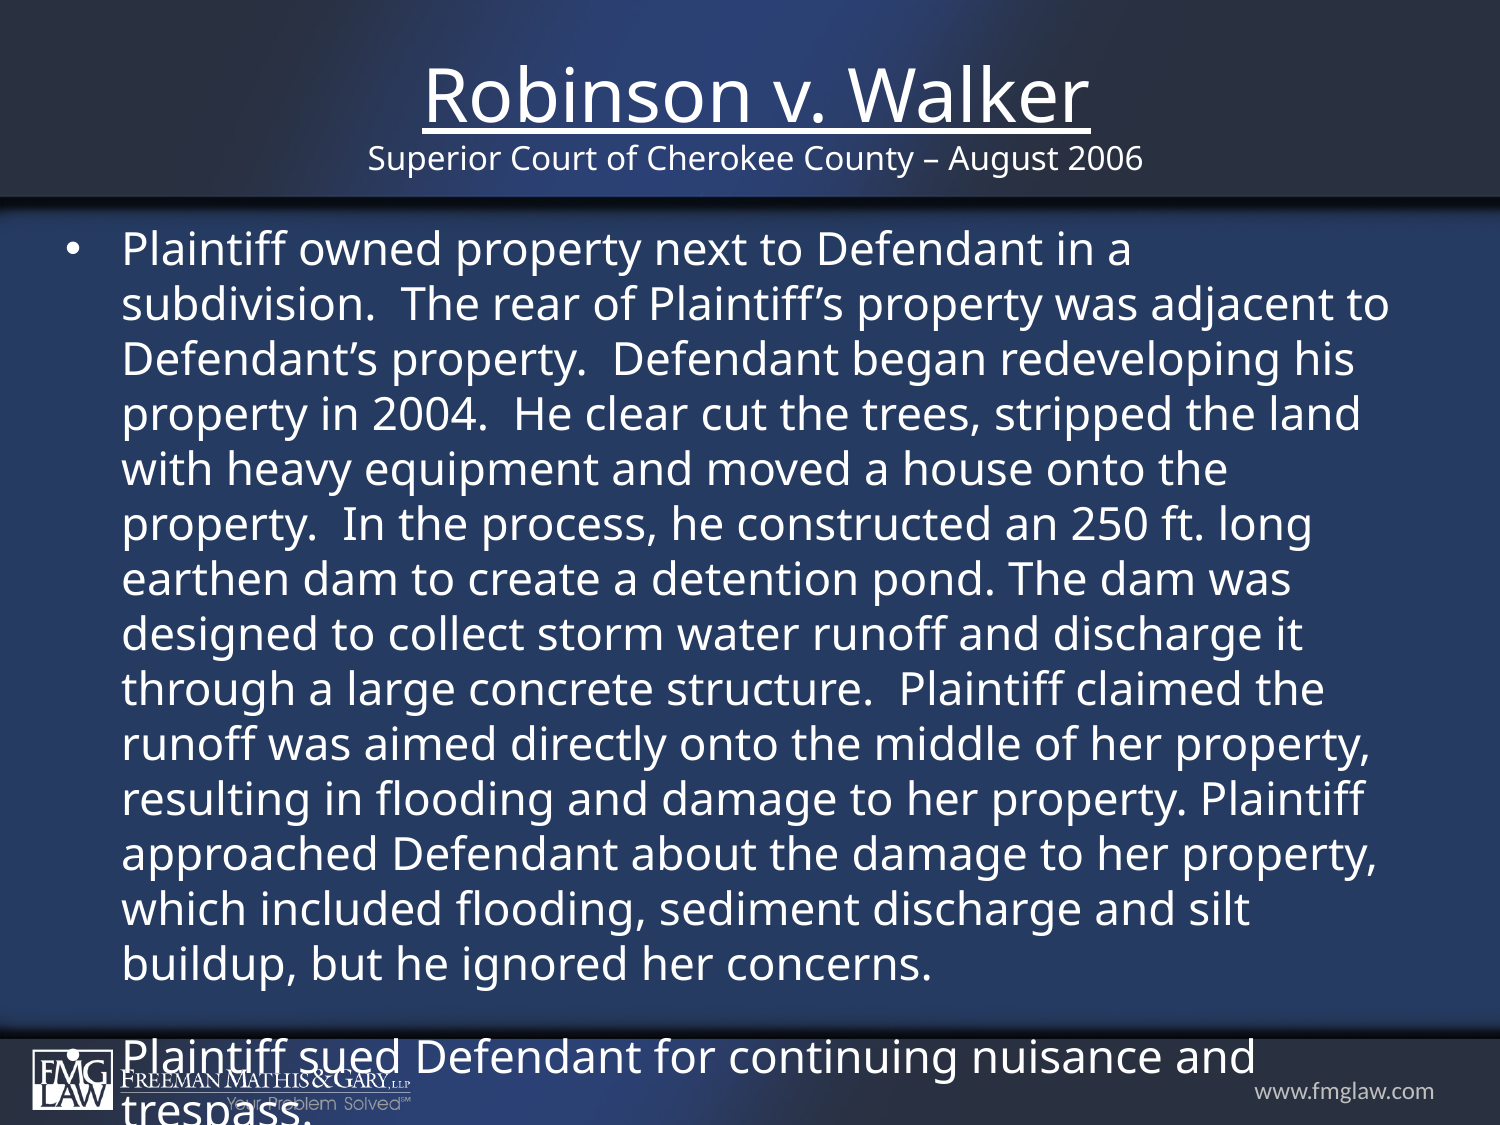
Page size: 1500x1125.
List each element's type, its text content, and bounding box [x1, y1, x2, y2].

title Robinson v. Walker Superior Court of Cherokee County – August 2006 [87, 12, 1425, 213]
picture [0, 0, 1500, 1125]
list Plaintiff owned property next to Defendant in a subdivision. The rear of Plaintiff’s property was adjacent to Defendant’s property. Defendant began redeveloping his property in 2004. He clear cut the trees, stripped the land with heavy equipment and moved a house onto the property. In the process, he constructed an 250 ft. long earthen dam to create a detention pond. The dam was designed to collect storm water runoff and discharge it through a large concrete structure. Plaintiff claimed the runoff was aimed directly onto the middle of her property, resulting in flooding and damage to her property. Plaintiff approached Defendant about the damage to her property, which included flooding, sediment discharge and silt buildup, but he ignored her concerns. Plaintiff sued Defendant for continuing nuisance and trespass. [50, 212, 1413, 968]
